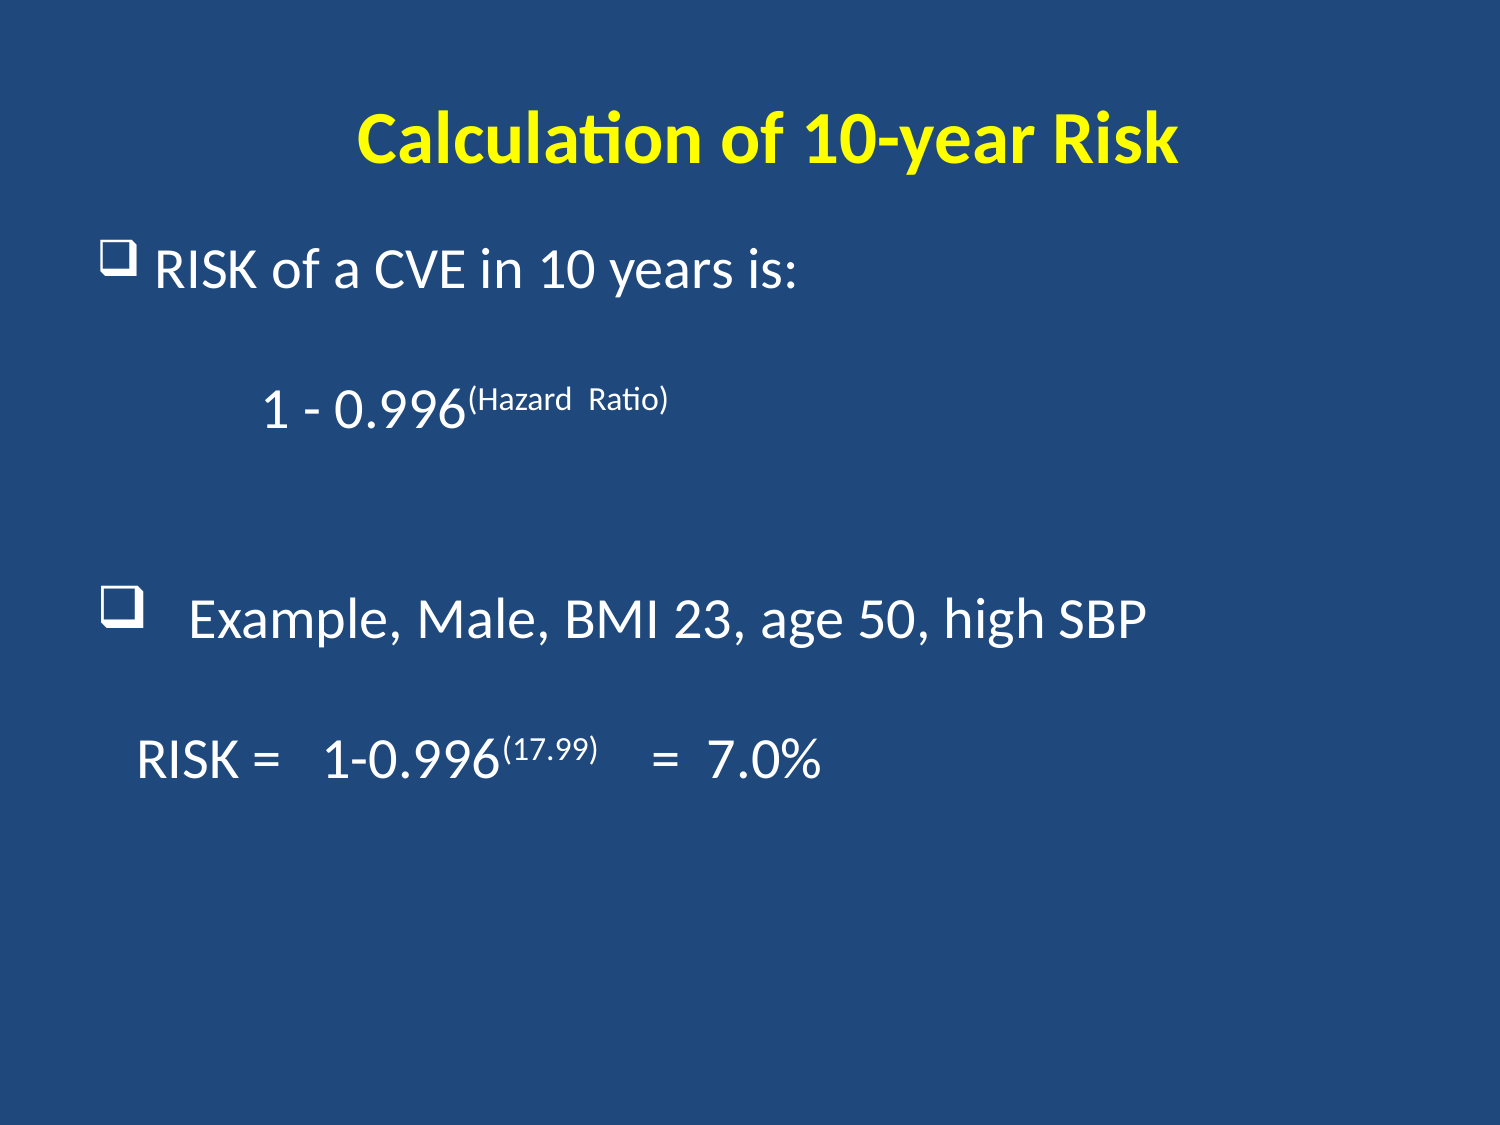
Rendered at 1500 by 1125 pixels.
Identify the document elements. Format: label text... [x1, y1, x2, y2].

text_box RISK of a CVE in 10 years is: 1 - 0.996(Hazard Ratio) Example, Male, BMI 23, age 50, high SBP RISK = 1-0.996(17.99) = 7.0% [81, 162, 1367, 868]
title Calculation of 10-year Risk [50, 40, 1489, 228]
